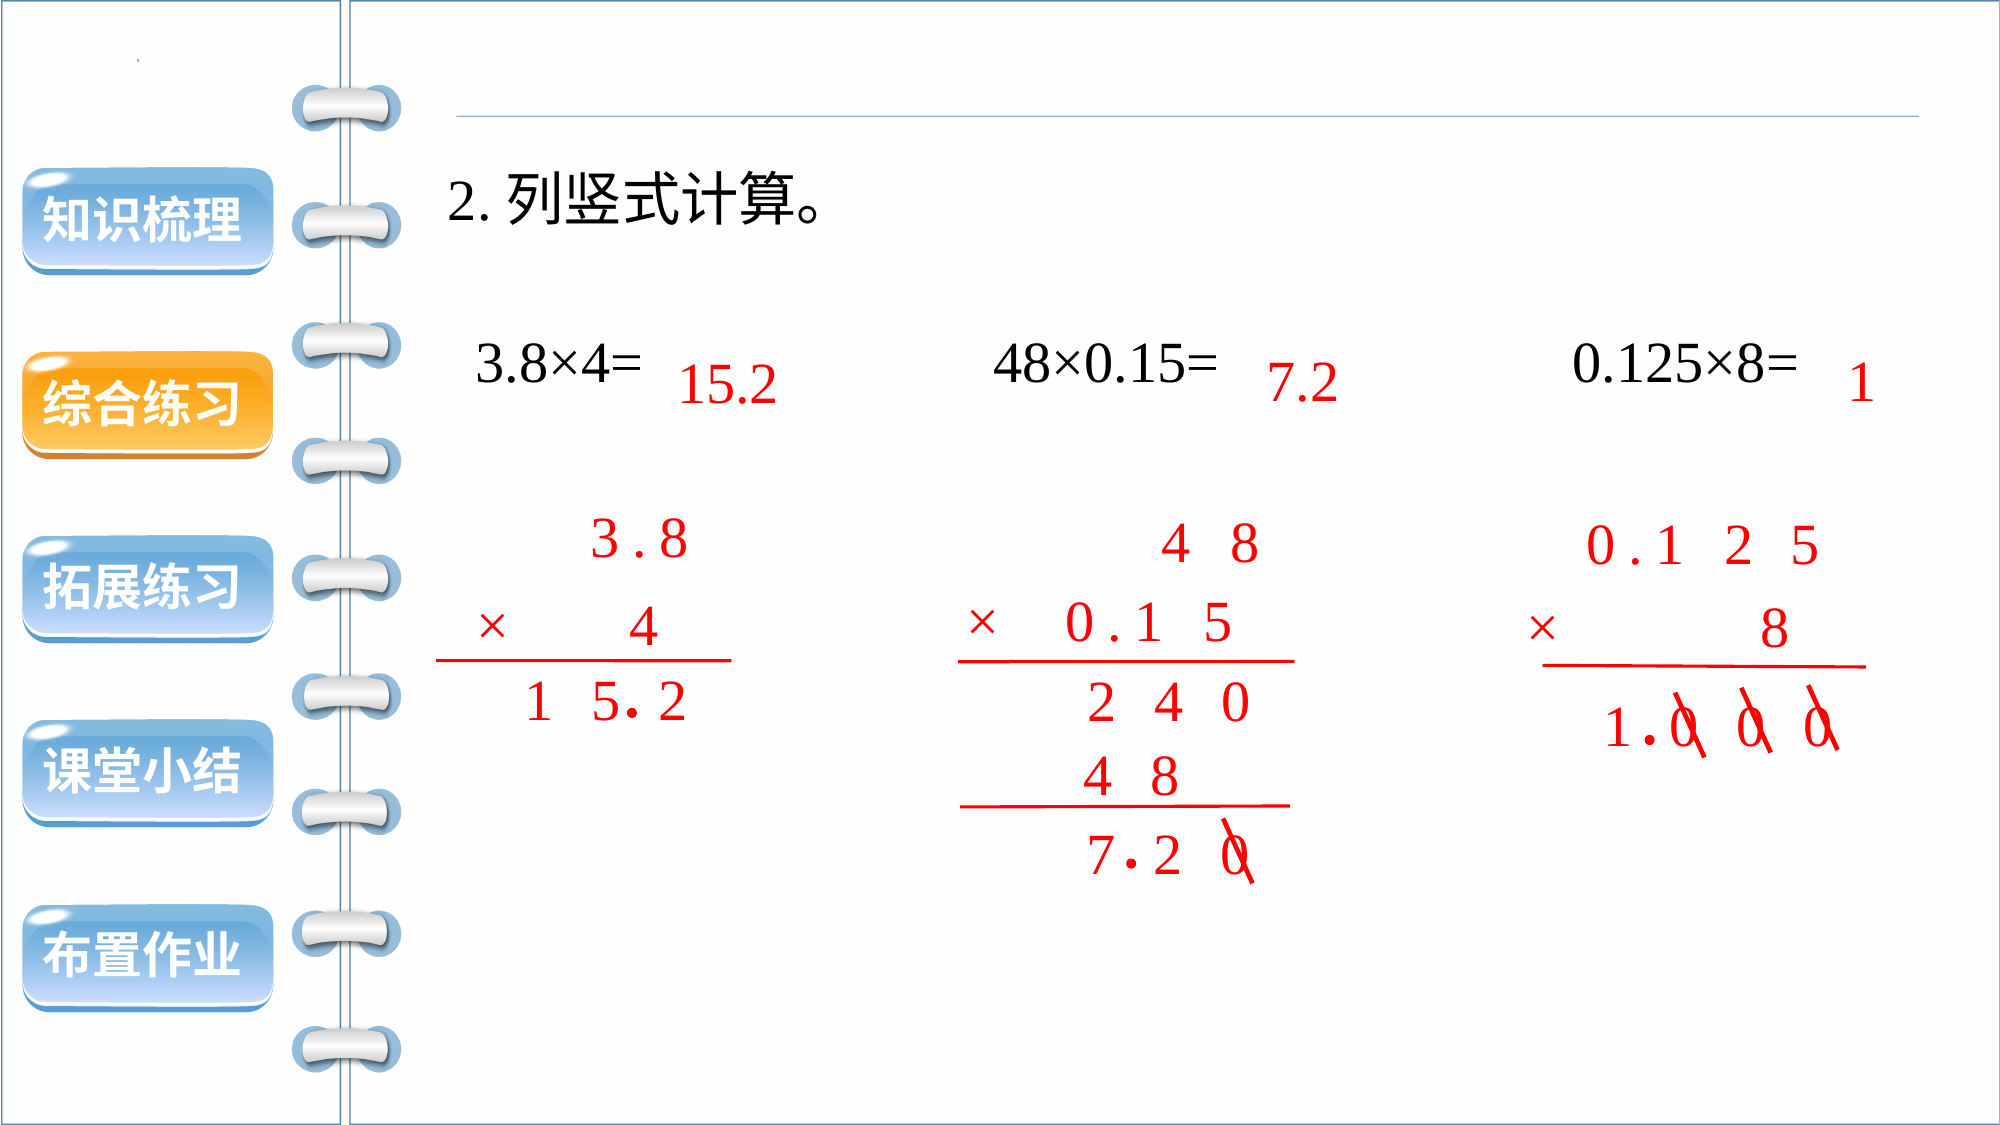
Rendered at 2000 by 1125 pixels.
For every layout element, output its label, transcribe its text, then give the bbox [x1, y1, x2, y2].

text_box 3.8×4= [460, 316, 659, 402]
text_box × 4 [461, 579, 759, 660]
text_box [1128, 860, 1135, 867]
text_box × 8 [1511, 581, 1864, 667]
text_box 1000 [1588, 680, 1934, 766]
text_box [15, 351, 274, 460]
text_box 2.列竖式计算。 [432, 154, 1321, 240]
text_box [15, 719, 274, 828]
text_box 48 [1068, 807, 1255, 815]
text_box × 0.1 5 [951, 575, 1325, 661]
text_box 7.2 [1251, 265, 1355, 421]
text_box × 4 [461, 661, 509, 665]
text_box 48×0.15= [978, 316, 1235, 402]
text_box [15, 535, 274, 644]
text_box [1646, 737, 1653, 743]
text_box 48 [1068, 729, 1255, 806]
text_box 240 [1072, 655, 1354, 741]
text_box 0.125×8= [1557, 316, 1814, 402]
text_box 15.2 [662, 267, 795, 423]
text_box 3.8 [575, 492, 759, 578]
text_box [15, 904, 274, 1013]
text_box 720 [1071, 808, 1330, 894]
picture [0, 0, 2000, 1125]
text_box 152 [509, 654, 791, 740]
text_box 1 [1832, 265, 1892, 421]
text_box [629, 709, 635, 716]
text_box 4 8 [1146, 496, 1330, 582]
text_box 0.1 25 [1571, 498, 1880, 584]
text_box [15, 167, 274, 276]
